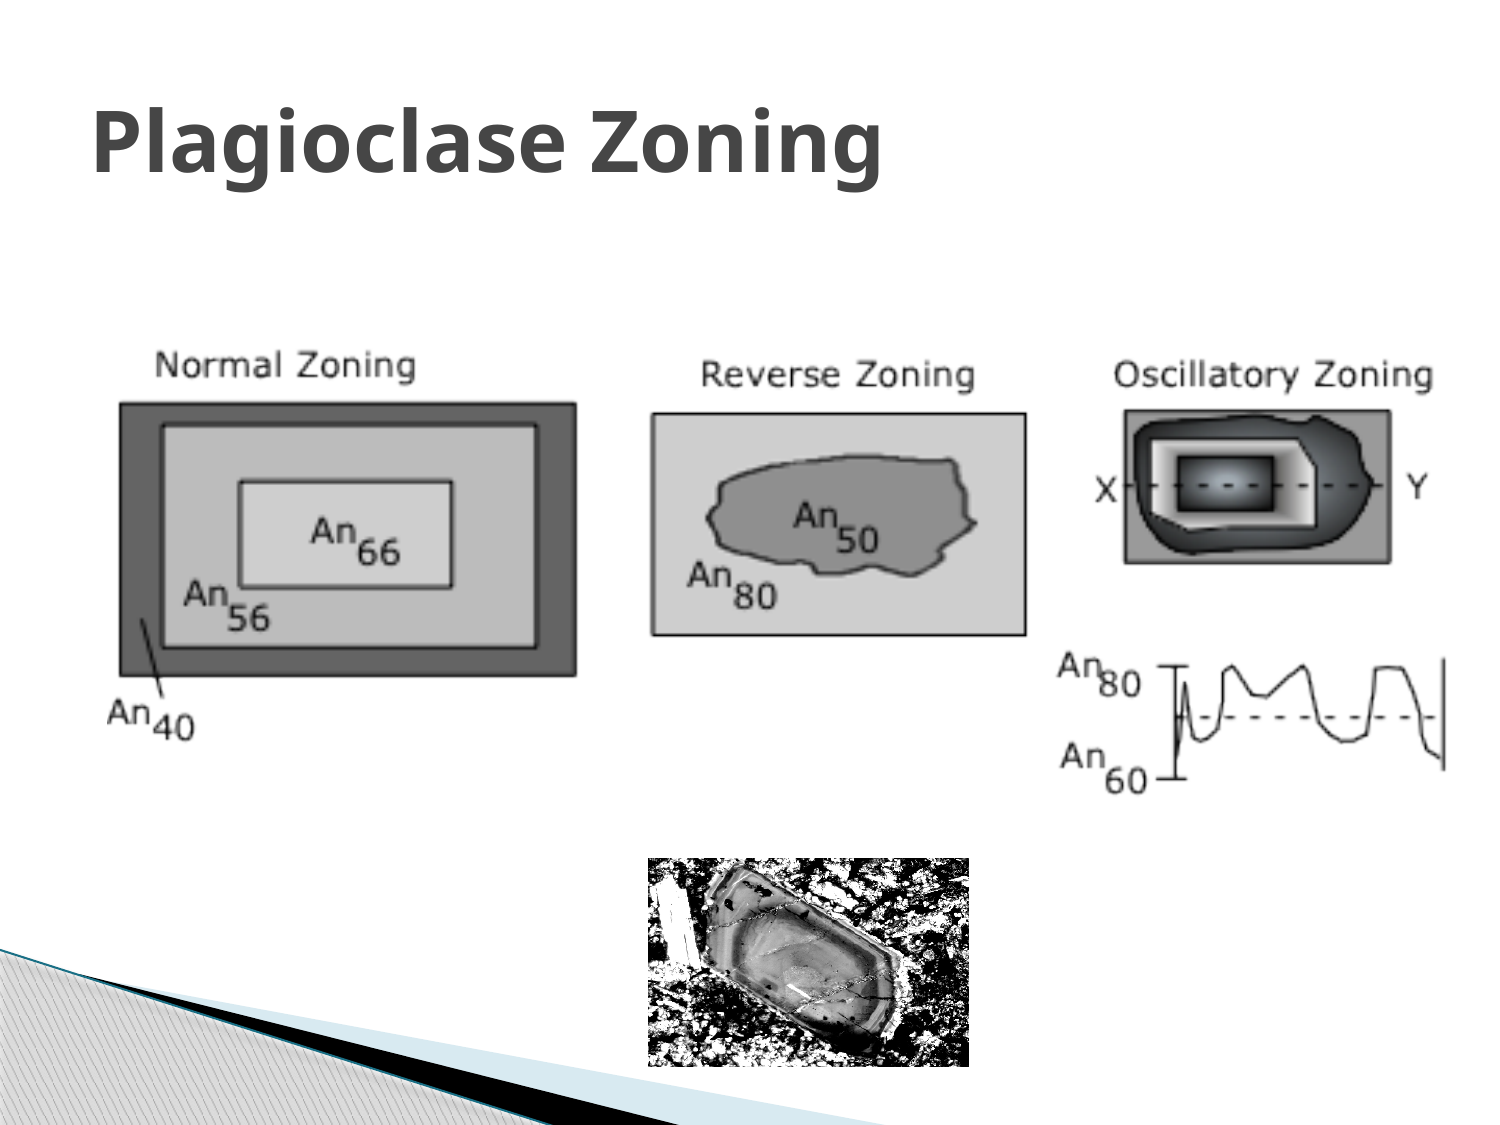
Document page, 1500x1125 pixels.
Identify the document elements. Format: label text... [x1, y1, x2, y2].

picture [107, 341, 1450, 804]
picture [648, 858, 969, 1067]
title Plagioclase Zoning [75, 45, 1425, 233]
